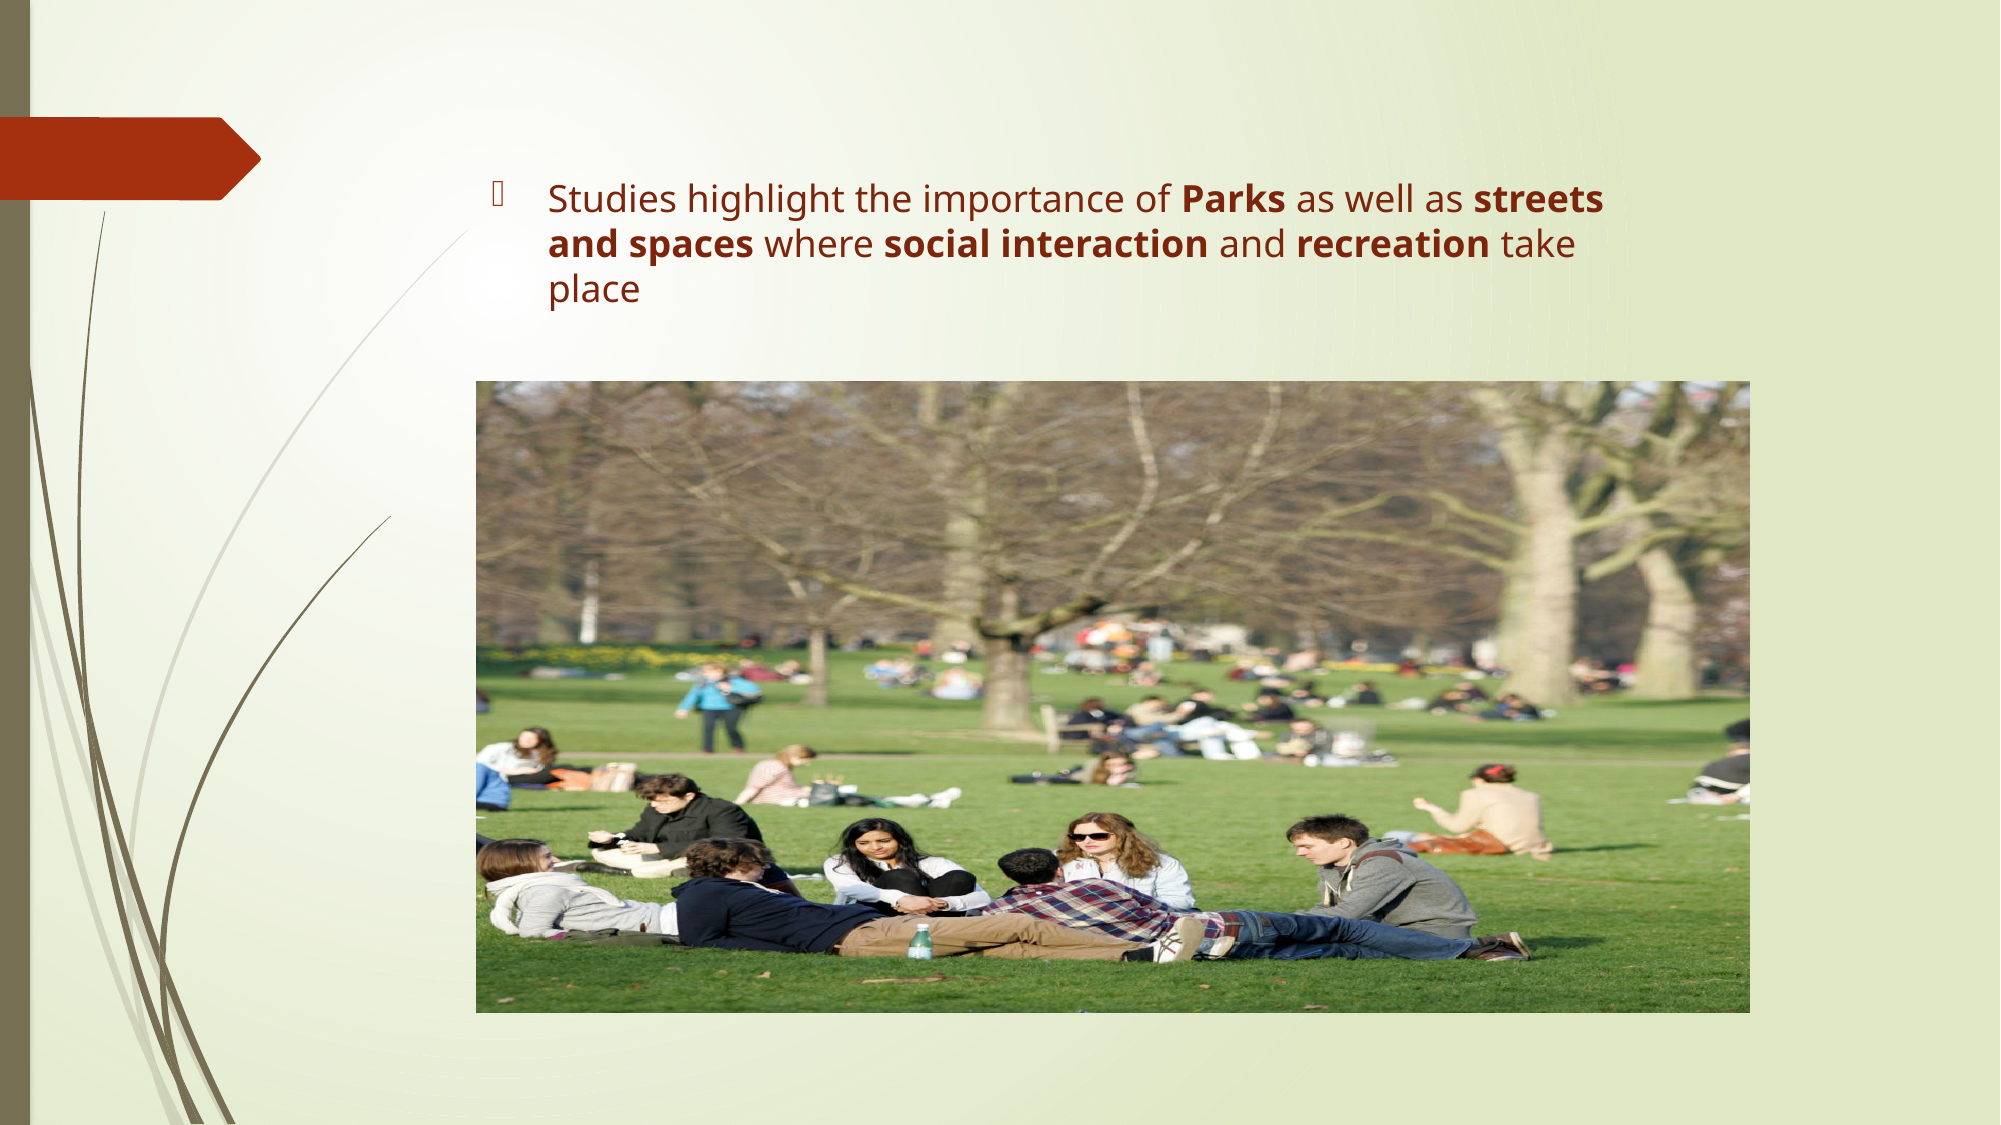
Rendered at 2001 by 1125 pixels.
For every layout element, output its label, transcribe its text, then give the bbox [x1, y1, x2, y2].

list Studies highlight the importance of Parks as well as streets and spaces where social interaction and recreation take place [476, 167, 1652, 381]
picture [476, 381, 1751, 1014]
